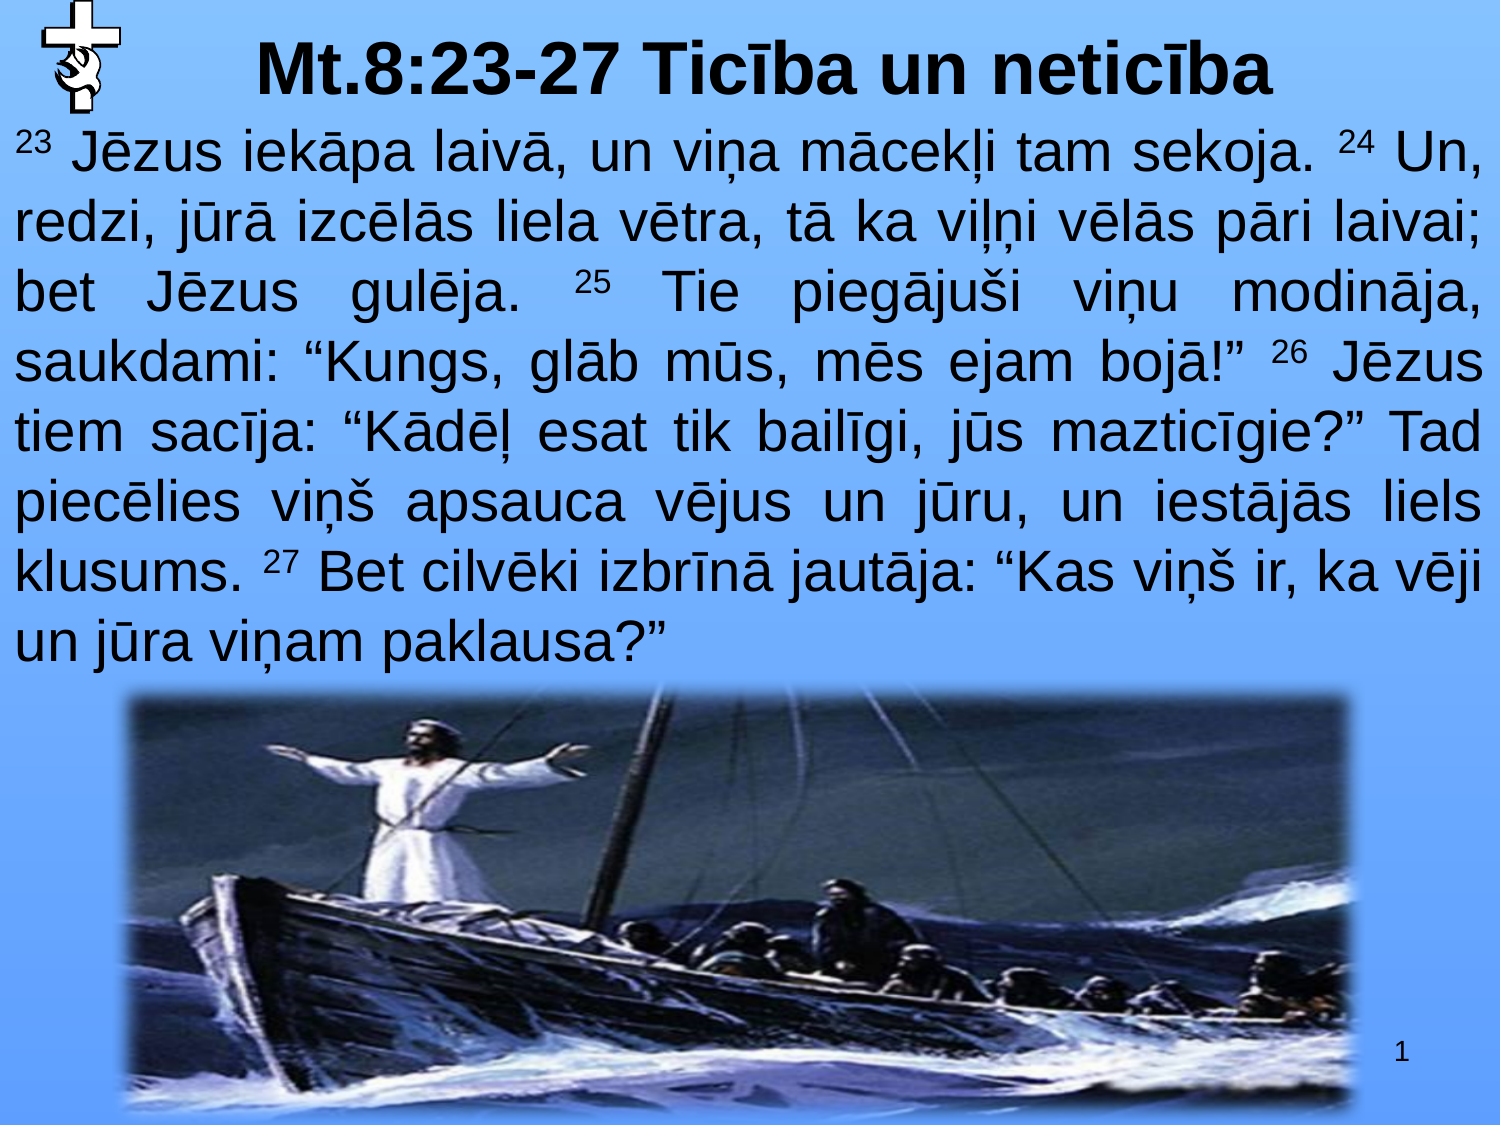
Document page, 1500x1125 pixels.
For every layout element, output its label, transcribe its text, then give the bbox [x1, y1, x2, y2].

slide_number 1 [1369, 1024, 1426, 1103]
picture [41, 0, 122, 114]
picture [111, 679, 1365, 1125]
title Mt.8:23-27 Ticība un neticība [123, 0, 1500, 105]
title Mt.8:23-27 Ticība un neticība [29, 0, 38, 105]
text_box 23 Jēzus iekāpa laivā, un viņa mācekļi tam sekoja. 24 Un, redzi, jūrā izcēlās liela vētra, tā ka viļņi vēlās pāri laivai; bet Jēzus gulēja. 25 Tie piegājuši viņu modināja, saukdami: “Kungs, glāb mūs, mēs ejam bojā!” 26 Jēzus tiem sacīja: “Kādēļ esat tik bailīgi, jūs mazticīgie?” Tad piecēlies viņš apsauca vējus un jūru, un iestājās liels klusums. 27 Bet cilvēki izbrīnā jautāja: “Kas viņš ir, ka vēji un jūra viņam paklausa?” [0, 105, 1500, 680]
